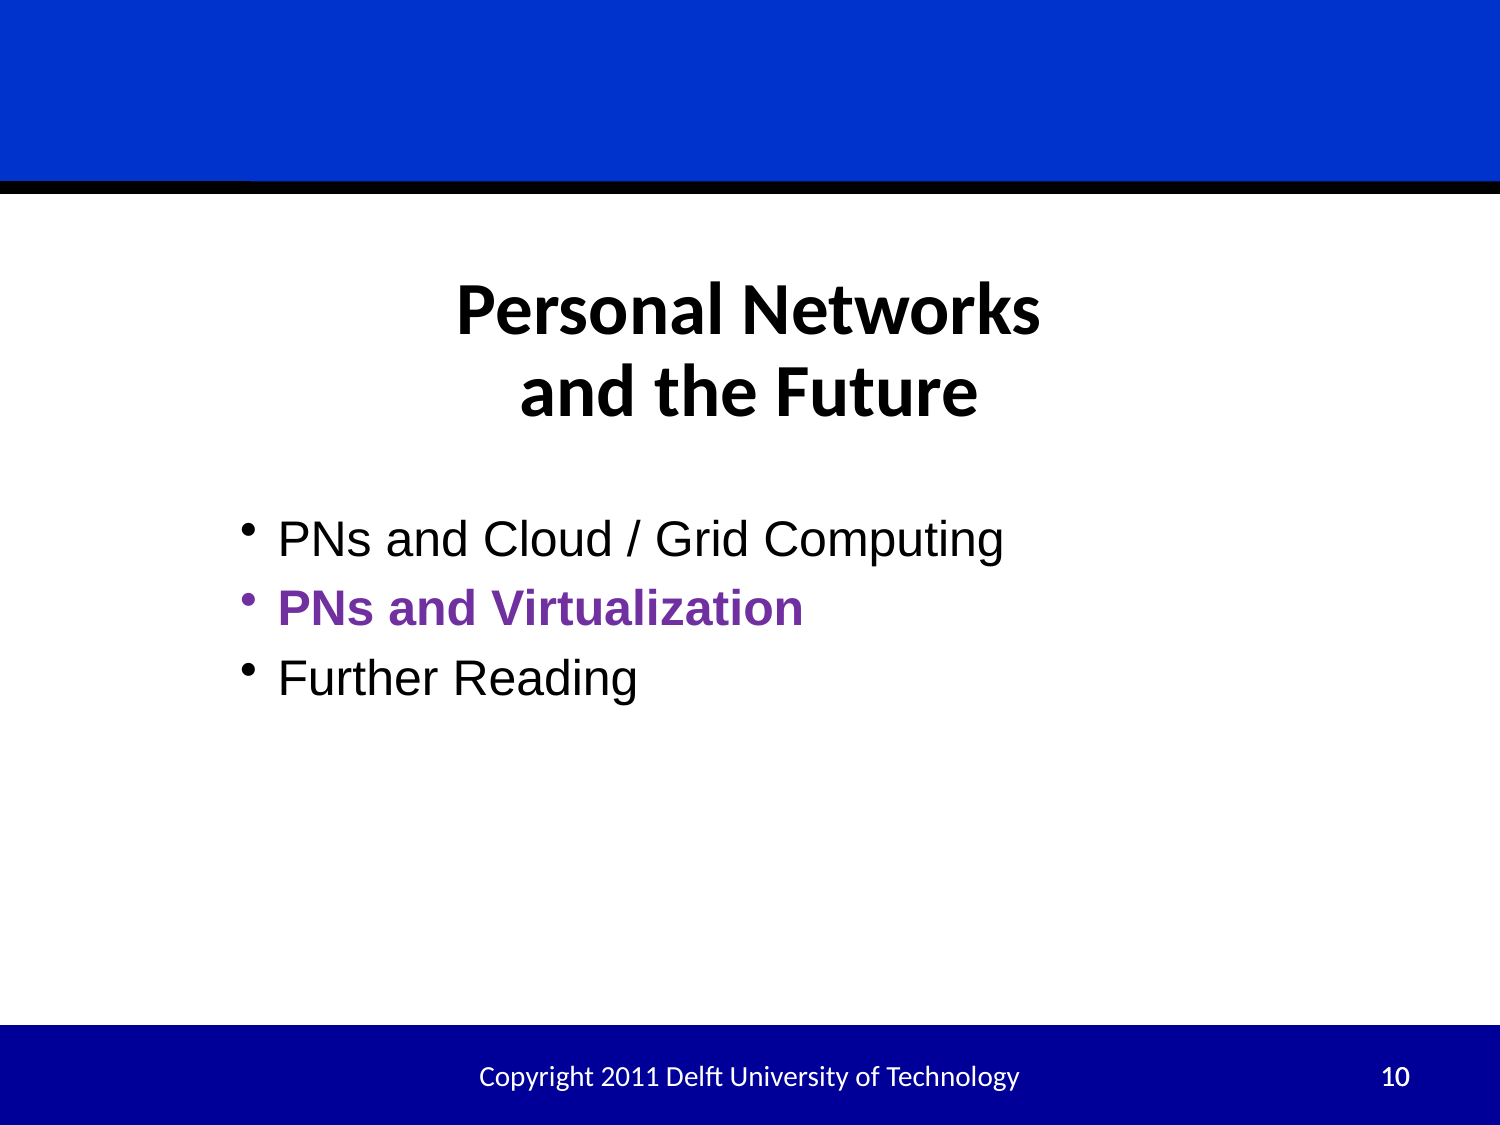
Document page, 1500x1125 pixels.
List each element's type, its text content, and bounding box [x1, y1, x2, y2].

list PNs and Cloud / Grid Computing PNs and Virtualization Further Reading [74, 498, 1426, 1006]
list Personal Networks and the Future [111, 212, 1388, 439]
text_box 10 [1074, 1050, 1425, 1103]
footer Copyright 2011 Delft University of Technology [437, 1049, 1063, 1103]
